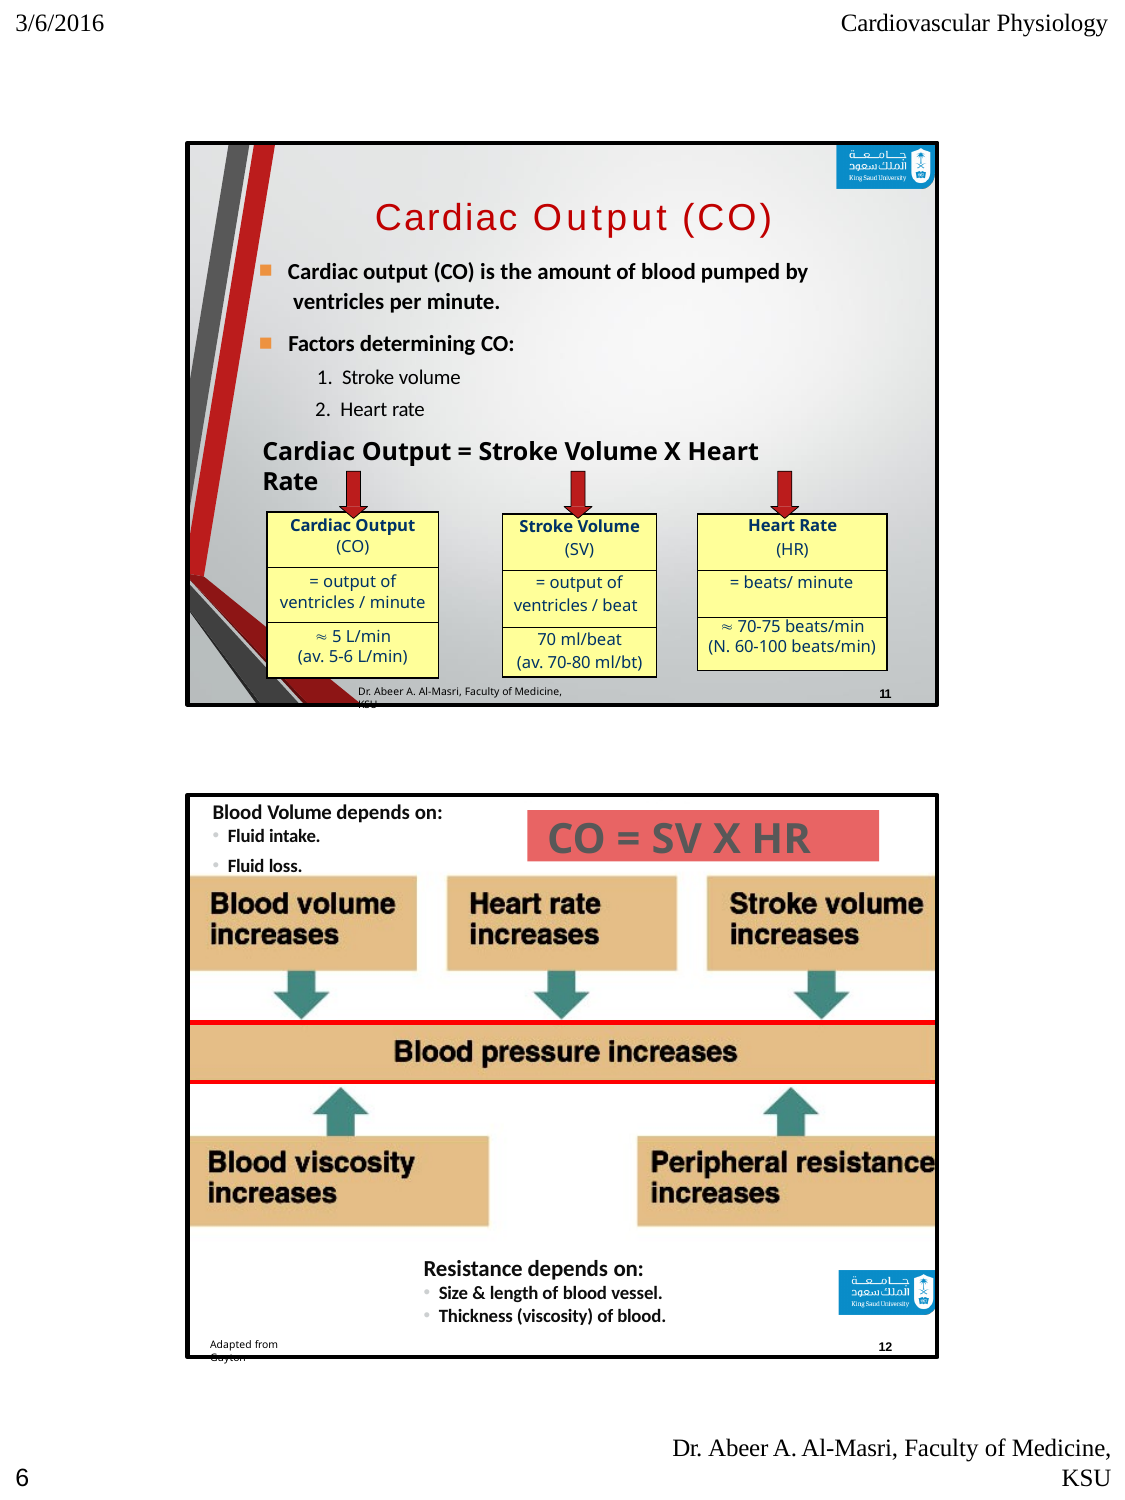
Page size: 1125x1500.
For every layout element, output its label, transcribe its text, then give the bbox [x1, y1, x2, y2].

text_box [187, 794, 938, 1358]
text_box [187, 142, 938, 705]
footer Dr. Abeer A. Al-Masri, Faculty of Medicine, KSU [663, 1434, 1113, 1500]
text_box Cardiovascular Physiology [838, 6, 1113, 37]
text_box 3/6/2016 [13, 6, 107, 37]
text_box Adapted from Guyton [207, 1358, 307, 1364]
text_box Dr. Abeer A. Al-Masri, Faculty of Medicine, KSU [356, 705, 565, 711]
slide_number 1 [13, 1464, 48, 1500]
